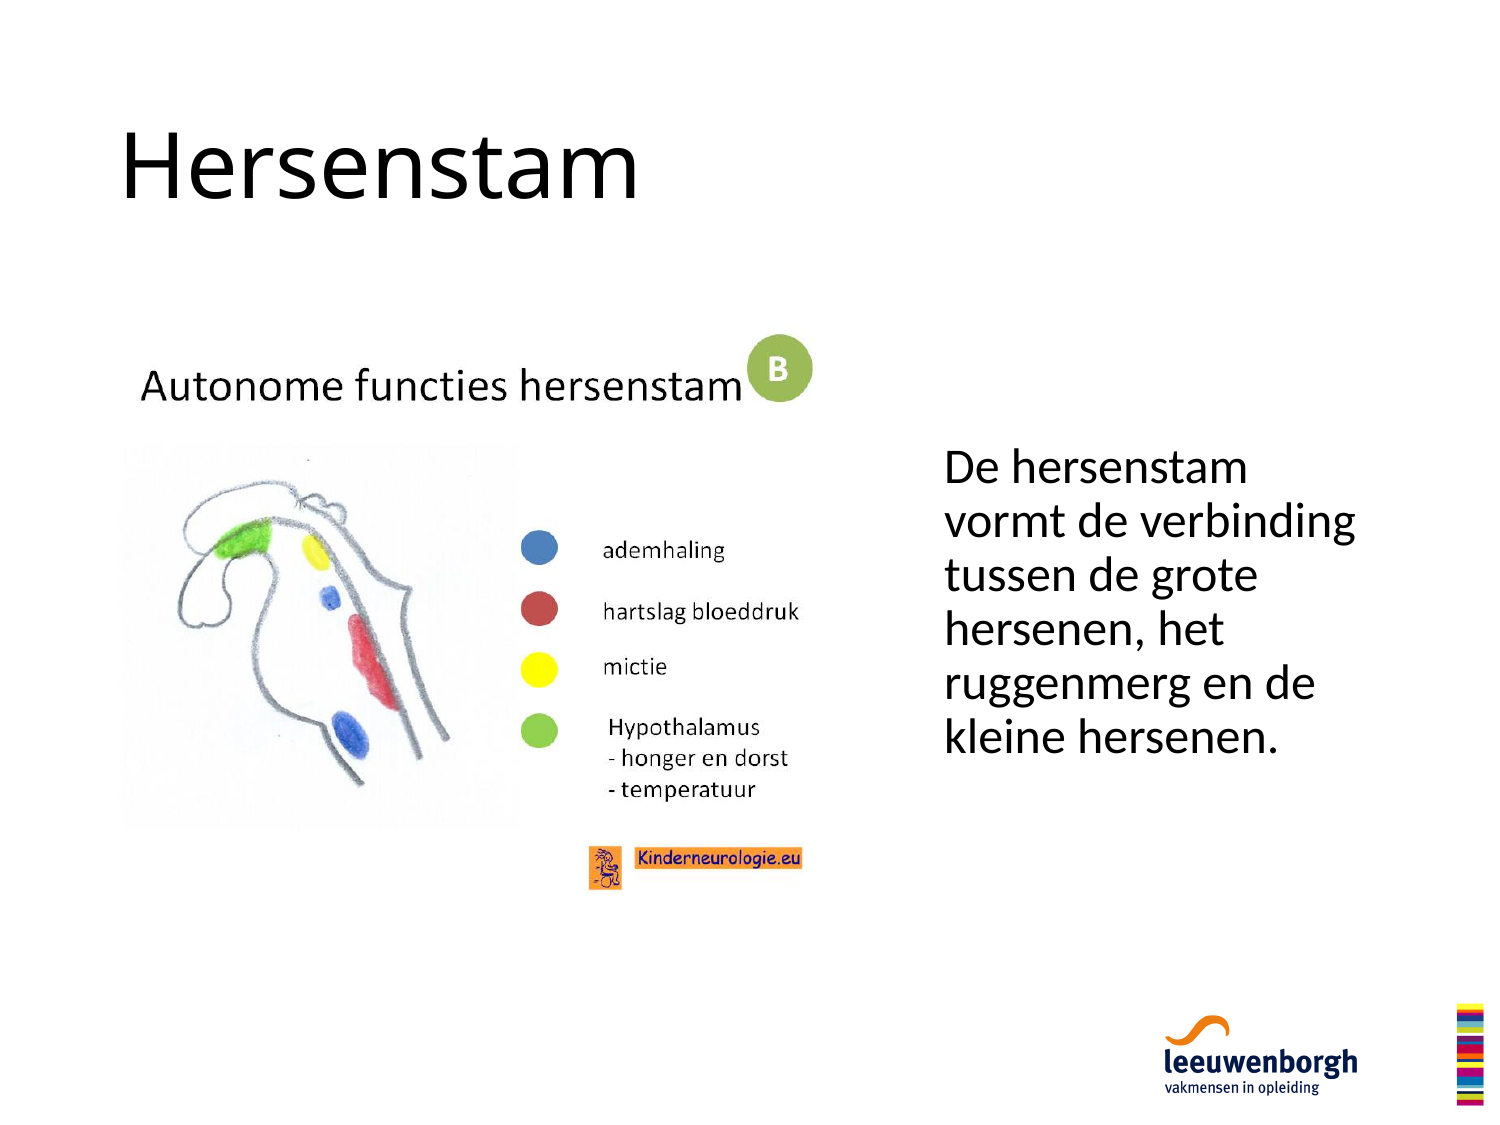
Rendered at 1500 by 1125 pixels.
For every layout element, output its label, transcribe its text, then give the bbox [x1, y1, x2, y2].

title Hersenstam [103, 59, 1397, 278]
picture [1149, 1003, 1484, 1106]
list De hersenstam vormt de verbinding tussen de grote hersenen, het ruggenmerg en de kleine hersenen. [929, 432, 1397, 1014]
picture [53, 312, 829, 894]
